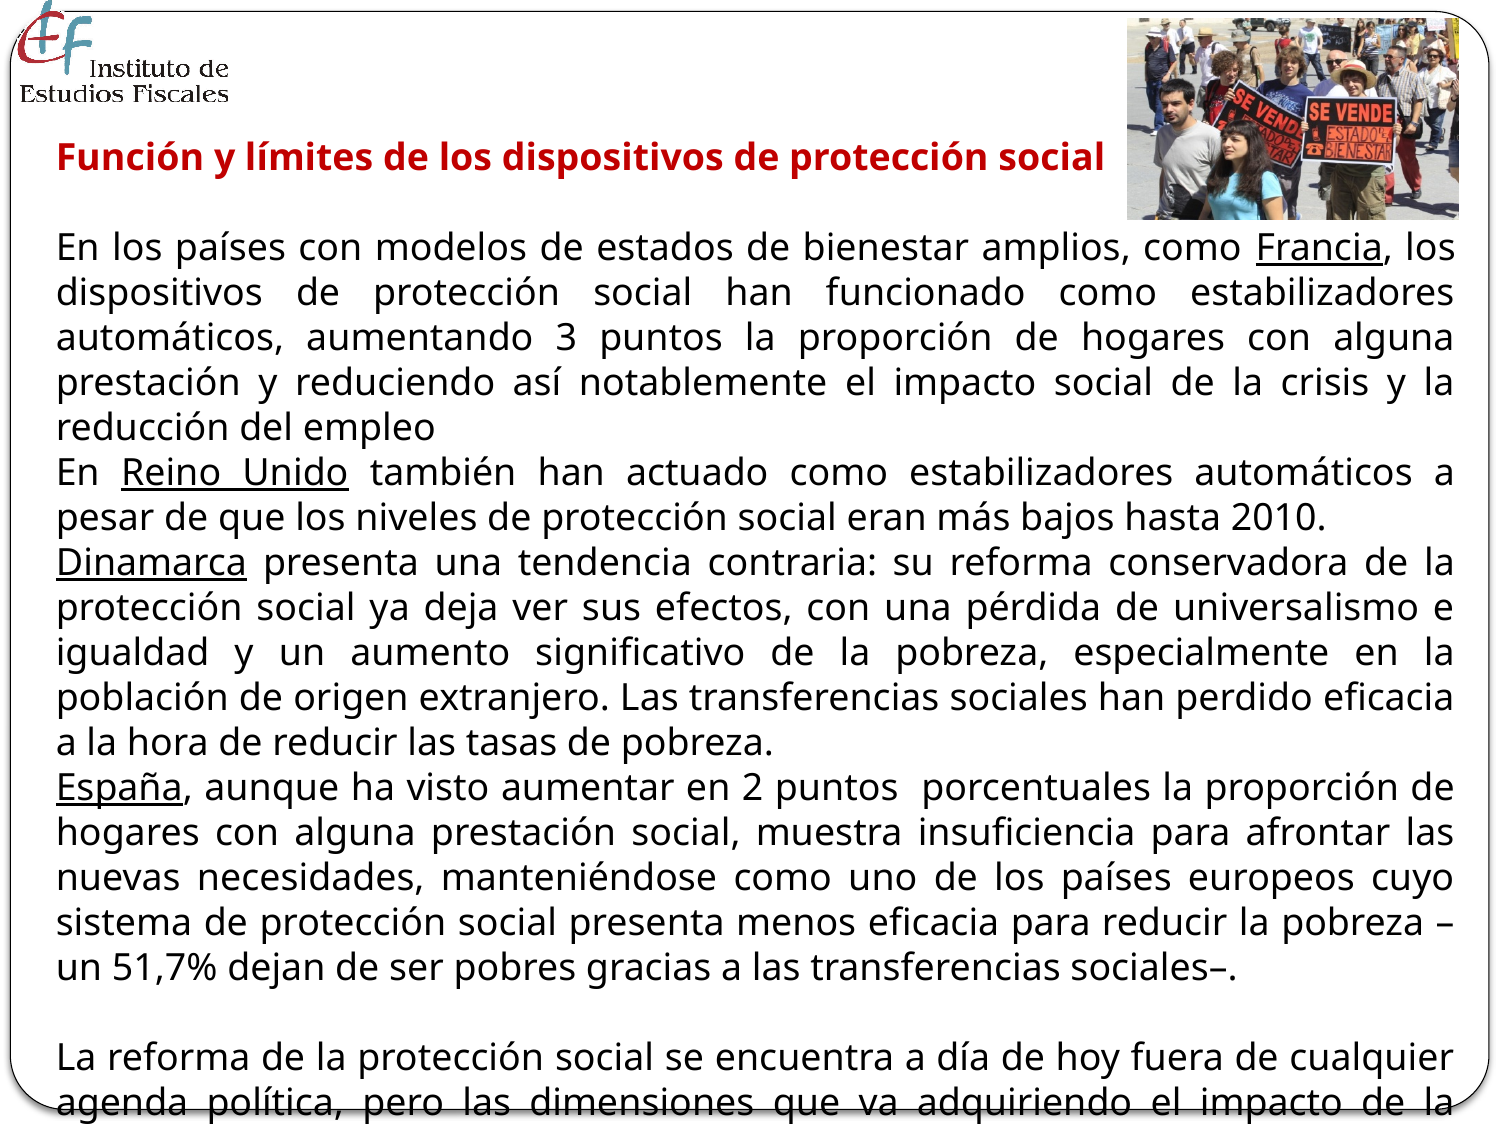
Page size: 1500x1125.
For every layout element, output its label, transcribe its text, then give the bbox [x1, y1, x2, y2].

text_box Función y límites de los dispositivos de protección social En los países con modelos de estados de bienestar amplios, como Francia, los dispositivos de protección social han funcionado como estabilizadores automáticos, aumentando 3 puntos la proporción de hogares con alguna prestación y reduciendo así notablemente el impacto social de la crisis y la reducción del empleo En Reino Unido también han actuado como estabilizadores automáticos a pesar de que los niveles de protección social eran más bajos hasta 2010. Dinamarca presenta una tendencia contraria: su reforma conservadora de la protección social ya deja ver sus efectos, con una pérdida de universalismo e igualdad y un aumento significativo de la pobreza, especialmente en la población de origen extranjero. Las transferencias sociales han perdido eficacia a la hora de reducir las tasas de pobreza. España, aunque ha visto aumentar en 2 puntos porcentuales la proporción de hogares con alguna prestación social, muestra insuficiencia para afrontar las nuevas necesidades, manteniéndose como uno de los países europeos cuyo sistema de protección social presenta menos eficacia para reducir la pobreza –un 51,7% dejan de ser pobres gracias a las transferencias sociales–. La reforma de la protección social se encuentra a día de hoy fuera de cualquier agenda política, pero las dimensiones que va adquiriendo el impacto de la crisis en la cohesión social debería ser motivo suficiente para plantear una revisión en profundidad. [41, 125, 1471, 1125]
picture [17, 0, 228, 102]
picture [1127, 18, 1460, 221]
